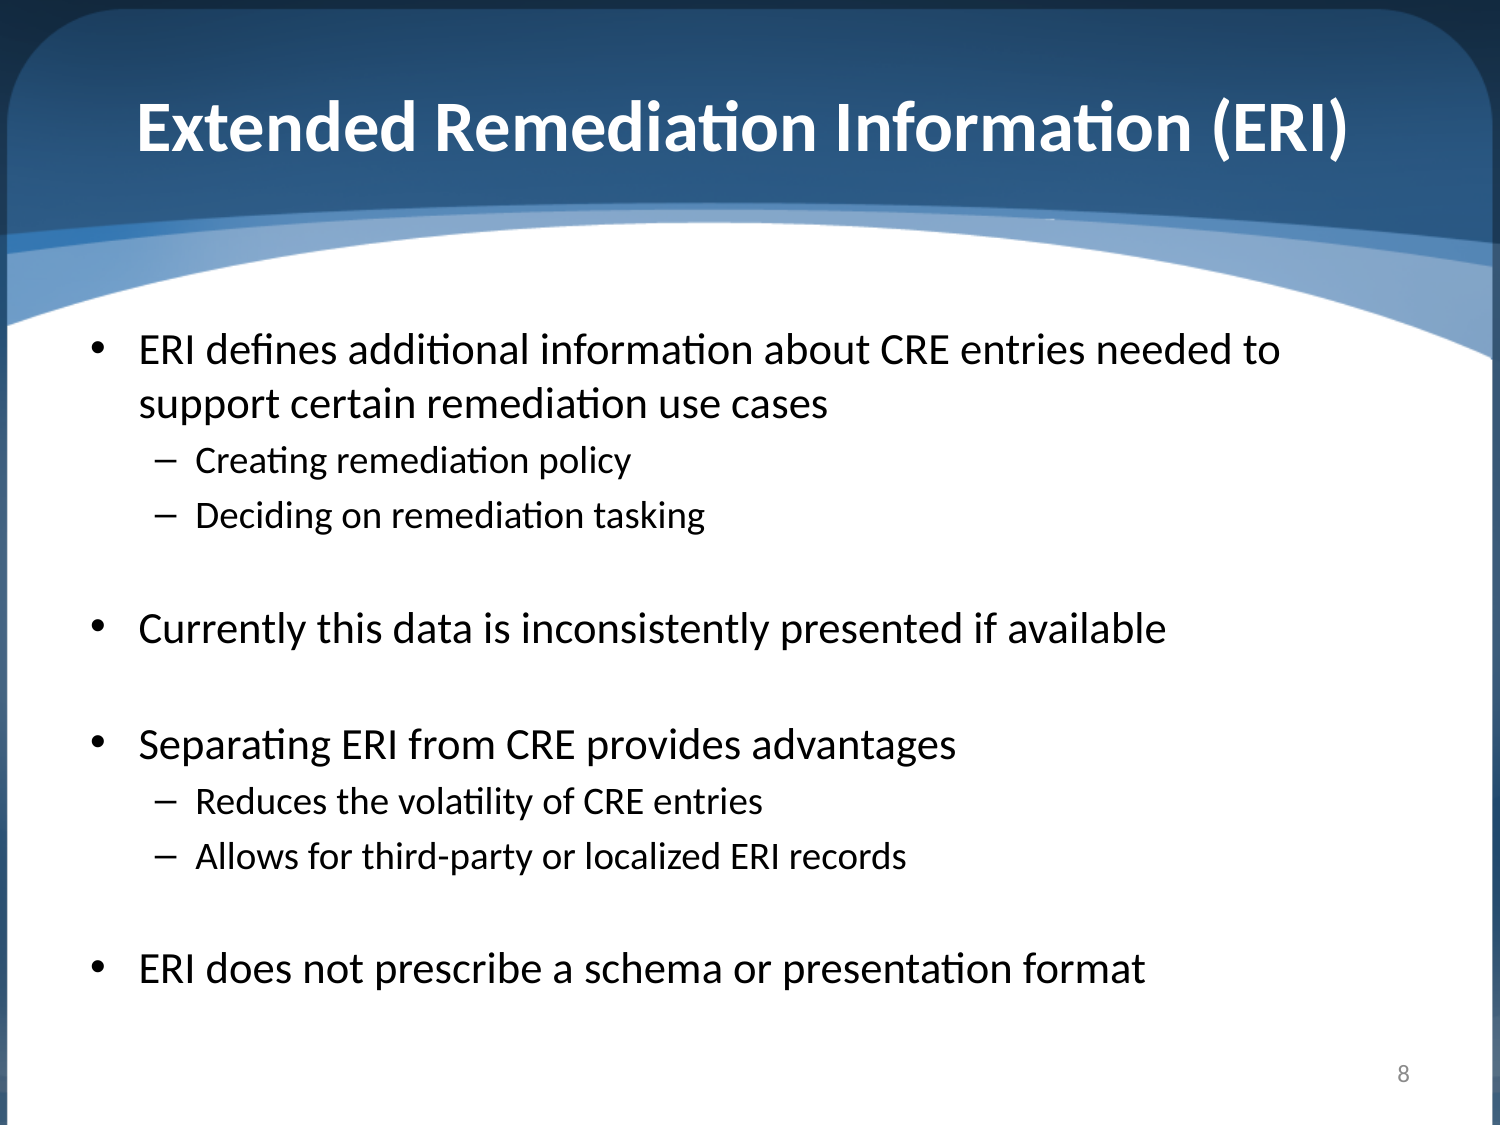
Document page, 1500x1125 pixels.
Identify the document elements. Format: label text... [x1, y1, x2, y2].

list ERI defines additional information about CRE entries needed to support certain remediation use cases Creating remediation policy Deciding on remediation tasking Currently this data is inconsistently presented if available Separating ERI from CRE provides advantages Reduces the volatility of CRE entries Allows for third-party or localized ERI records ERI does not prescribe a schema or presentation format [74, 312, 1426, 1006]
picture [0, 0, 1500, 1125]
title Extended Remediation Information (ERI) [112, 45, 1375, 200]
slide_number 8 [1074, 1042, 1425, 1103]
